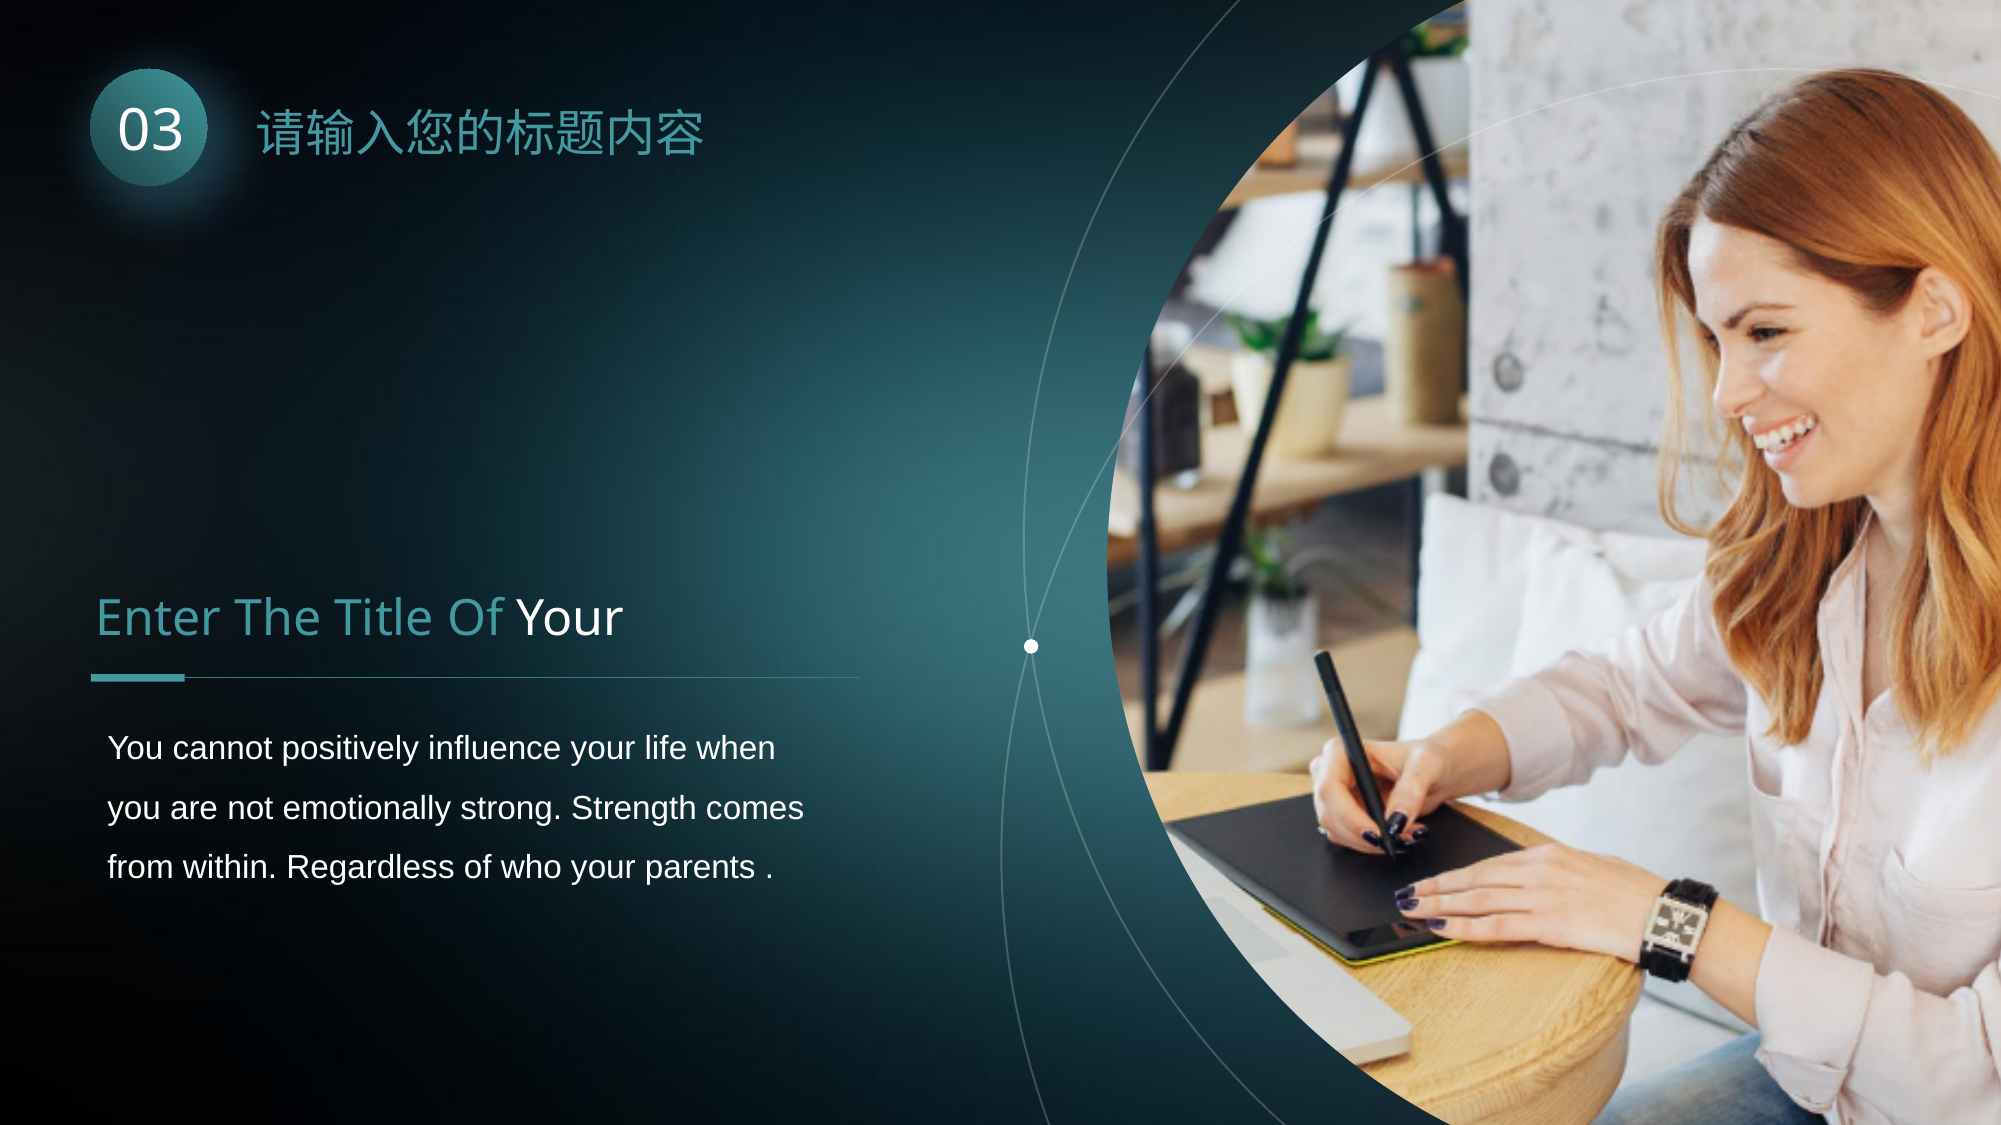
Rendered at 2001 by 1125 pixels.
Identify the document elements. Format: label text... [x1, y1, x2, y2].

text_box [90, 673, 186, 683]
picture [0, 0, 1001, 1125]
text_box 请输入您的标题内容 [240, 94, 764, 170]
text_box You cannot positively influence your life when you are not emotionally strong. Strength comes from within. Regardless of who your parents . [92, 698, 832, 893]
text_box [1001, 0, 2000, 1125]
text_box Enter The Title Of Your [80, 577, 811, 653]
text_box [90, 68, 208, 186]
